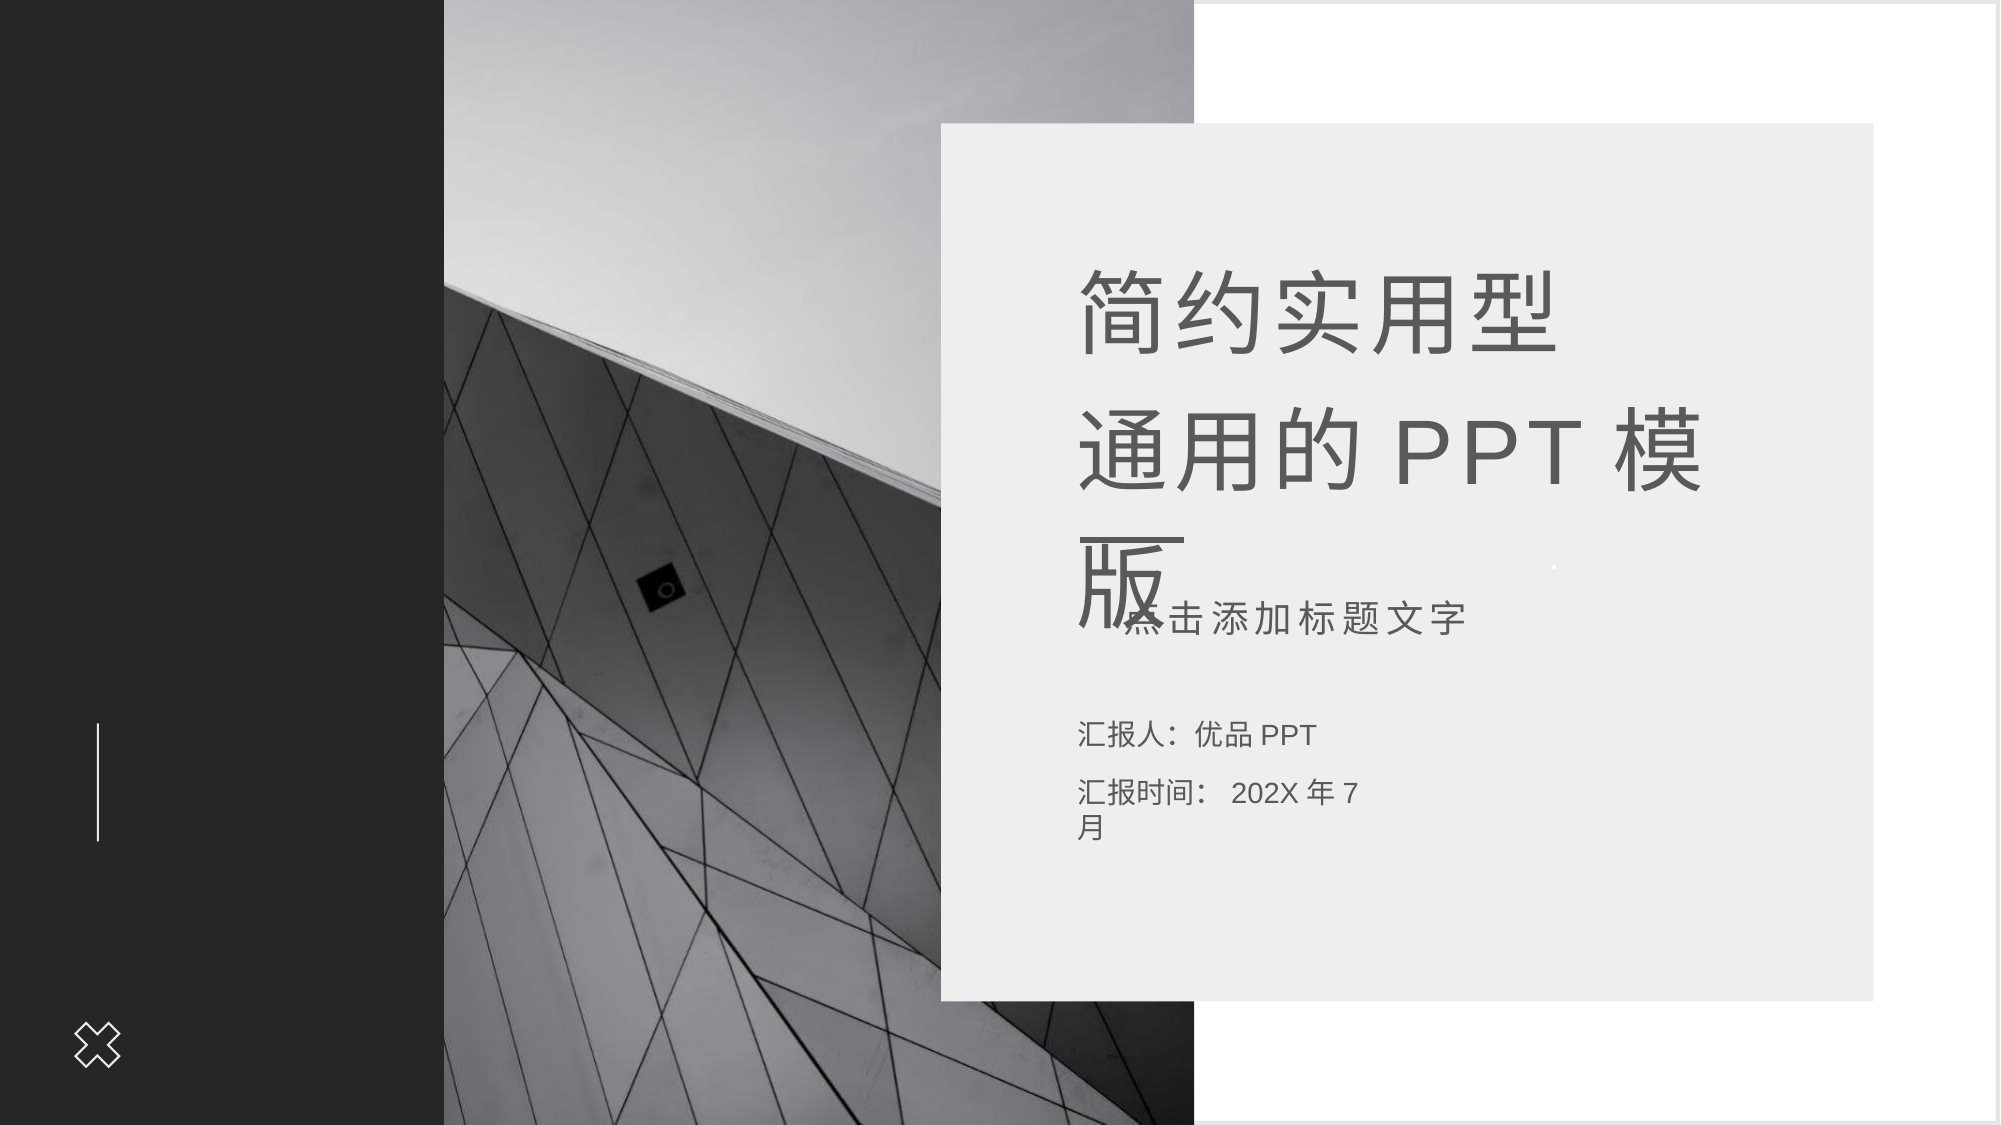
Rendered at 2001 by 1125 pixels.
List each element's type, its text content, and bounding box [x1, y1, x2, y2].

text_box [0, 0, 444, 1125]
text_box 简约实用型 通用的PPT模版 [1195, 220, 1796, 648]
text_box 点击添加标题文字 [1195, 587, 1531, 648]
text_box 汇报时间：202X年7月 [1195, 766, 1393, 852]
text_box 汇报人：优品PPT [1195, 708, 1408, 759]
text_box · [1195, 122, 1874, 1002]
text_box [74, 1021, 121, 1069]
picture [444, 0, 1195, 1125]
